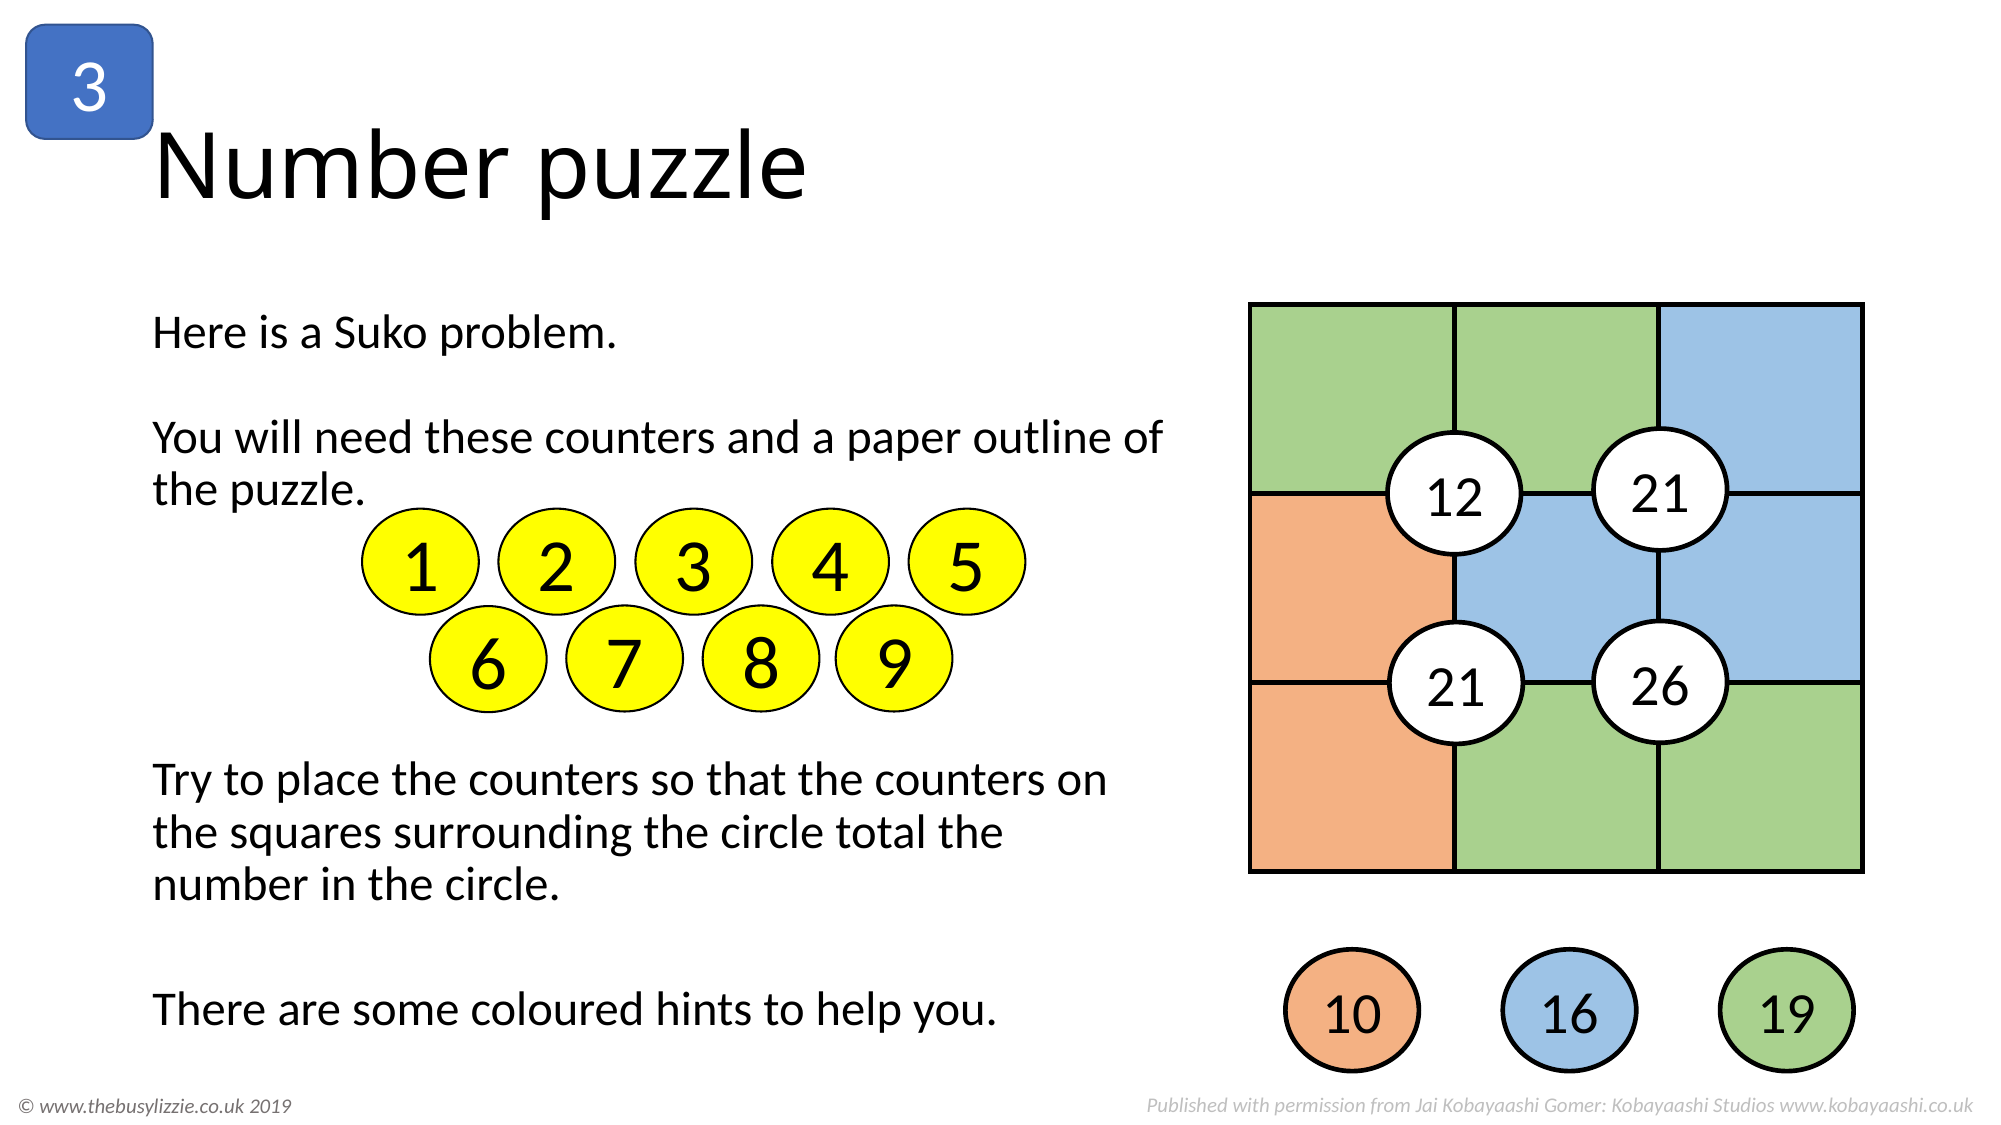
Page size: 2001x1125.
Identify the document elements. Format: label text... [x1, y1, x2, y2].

text_box Published with permission from Jai Kobayaashi Gomer: Kobayaashi Studios www.kobayaashi.co.uk [1131, 1084, 2000, 1125]
text_box 3 [25, 23, 154, 140]
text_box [361, 508, 1026, 713]
text_box © www.thebusylizzie.co.uk 2019 [2, 1085, 307, 1125]
list Here is a Suko problem. You will need these counters and a paper outline of the puzzle. Try to place the counters so that the counters on the squares surrounding the circle total the number in the circle. There are some coloured hints to help you. [137, 299, 1186, 1049]
title Number puzzle [137, 59, 1863, 278]
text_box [1250, 304, 1863, 1072]
